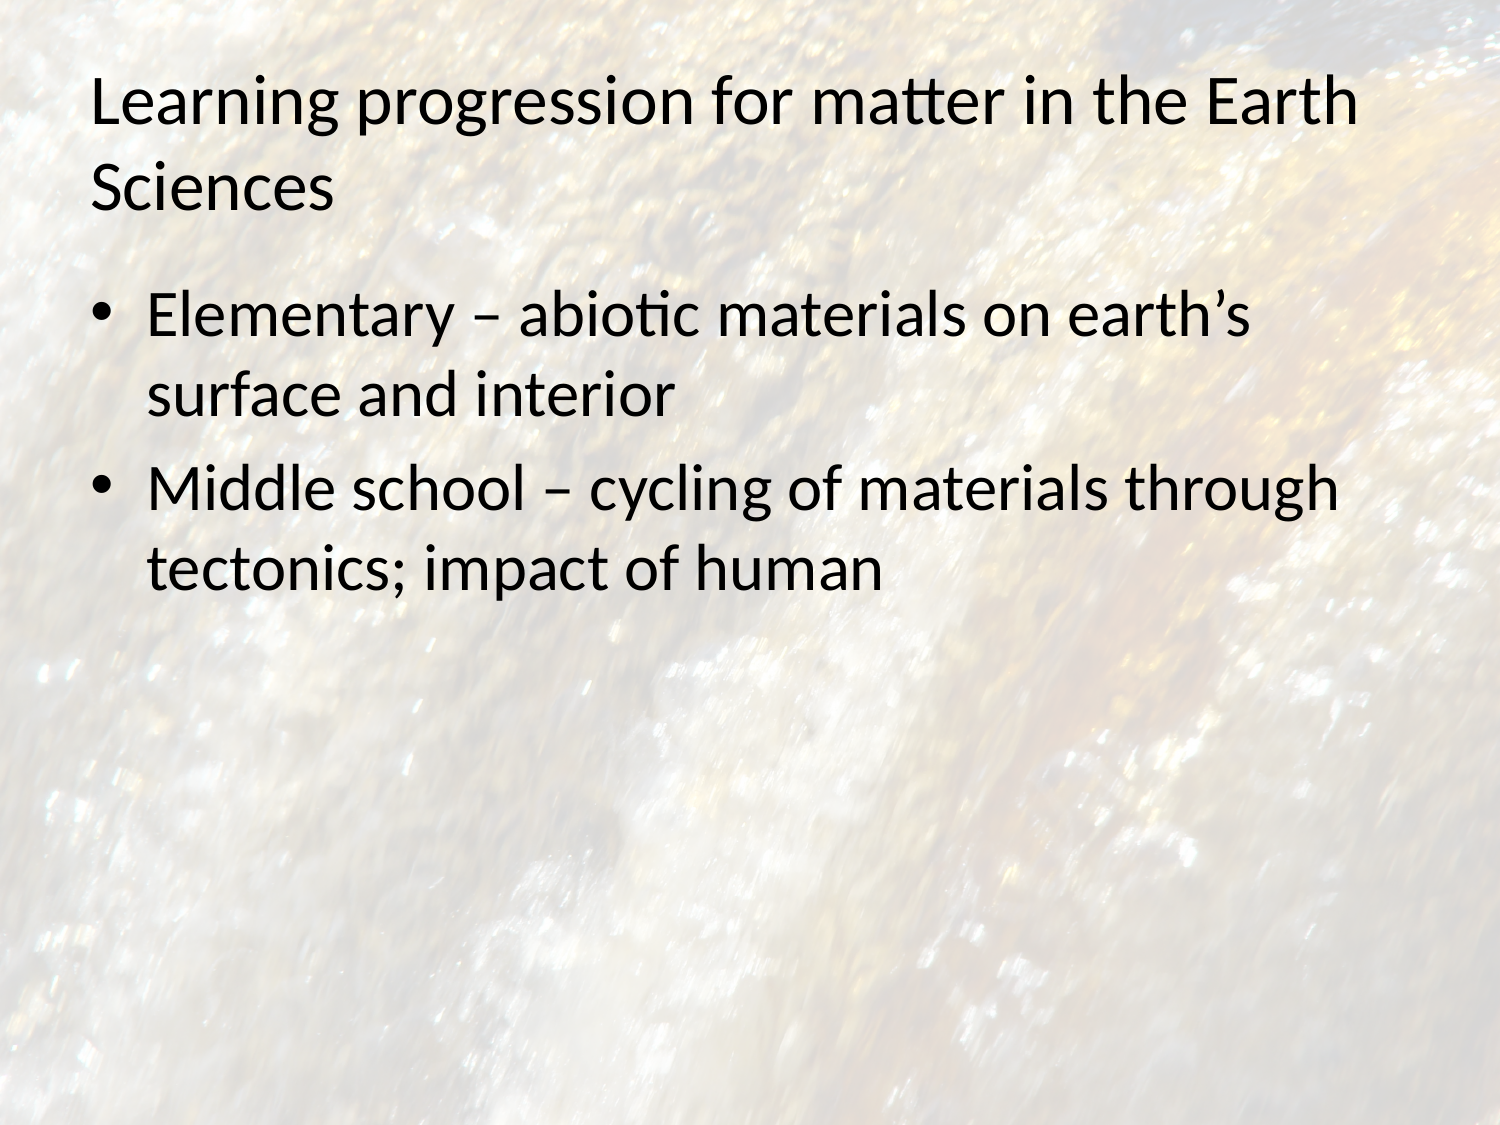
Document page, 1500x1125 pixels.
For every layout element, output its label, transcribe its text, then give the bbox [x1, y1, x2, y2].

title Learning progression for matter in the Earth Sciences [75, 45, 1425, 233]
list Elementary – abiotic materials on earth’s surface and interior Middle school – cycling of materials through tectonics; impact of human [75, 262, 1425, 1005]
